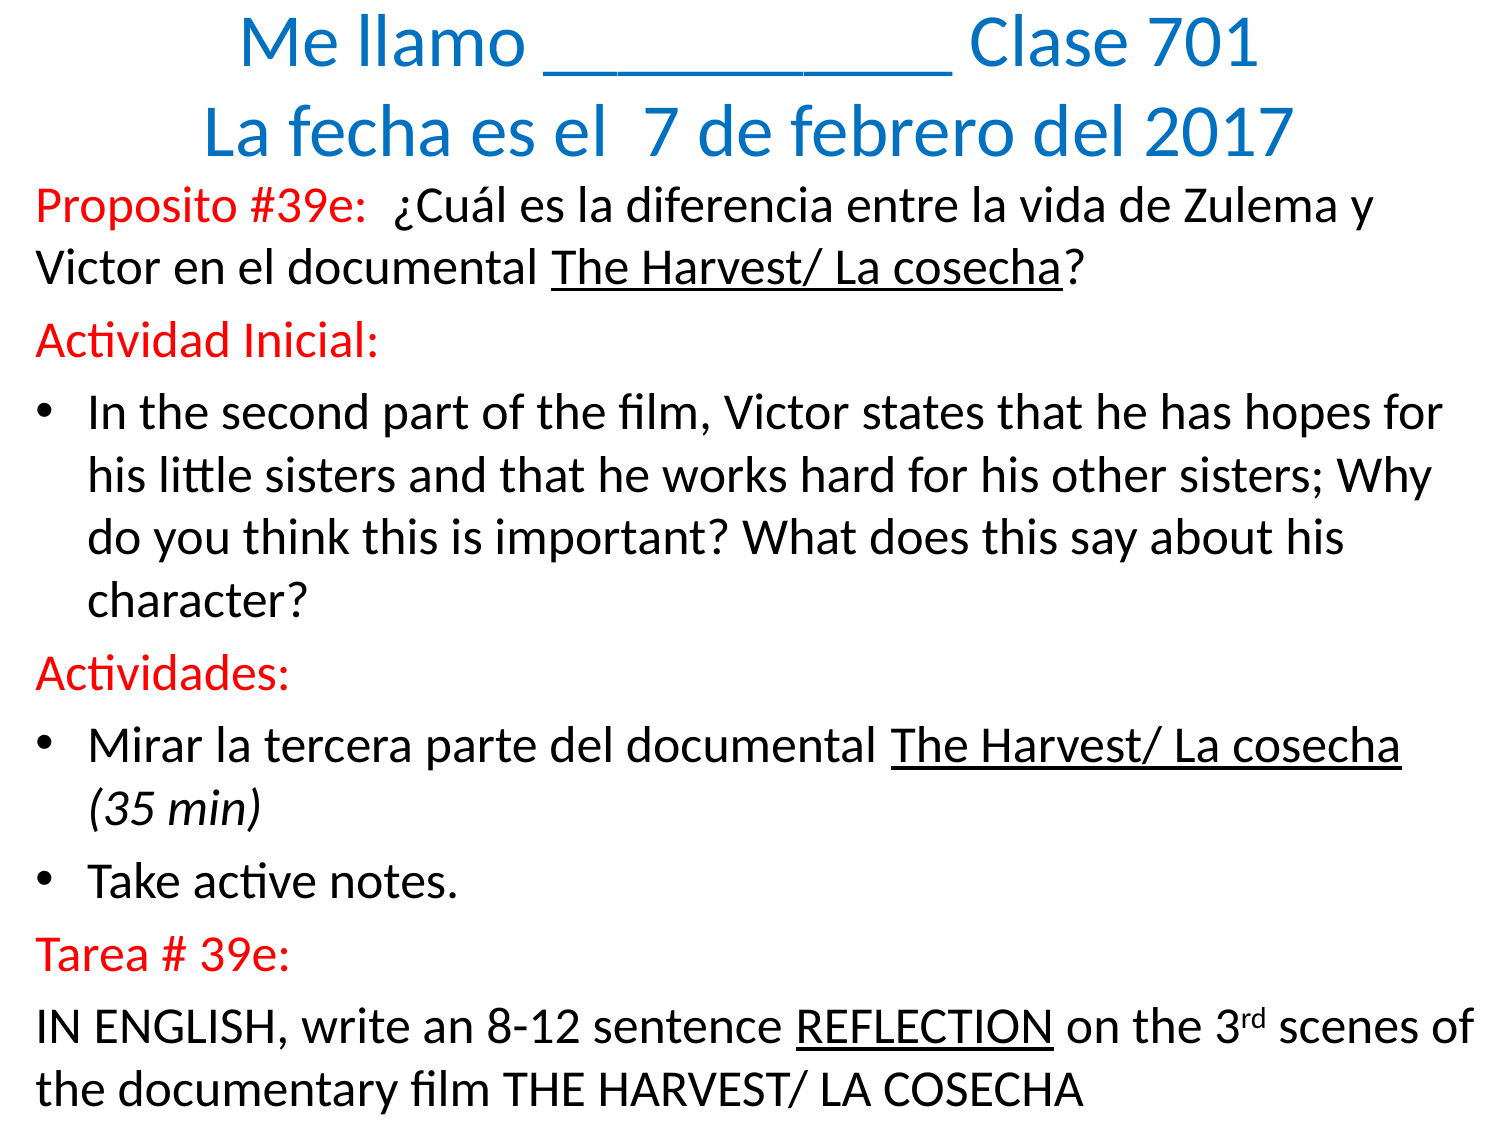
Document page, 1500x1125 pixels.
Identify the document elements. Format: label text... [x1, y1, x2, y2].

list Proposito #39e: ¿Cuál es la diferencia entre la vida de Zulema y Victor en el documental The Harvest/ La cosecha? Actividad Inicial: In the second part of the film, Victor states that he has hopes for his little sisters and that he works hard for his other sisters; Why do you think this is important? What does this say about his character? Actividades: Mirar la tercera parte del documental The Harvest/ La cosecha (35 min) Take active notes. Tarea # 39e: IN ENGLISH, write an 8-12 sentence REFLECTION on the 3rd scenes of the documentary film THE HARVEST/ LA COSECHA [20, 162, 1496, 1125]
title Me llamo ___________ Clase 701 La fecha es el 7 de febrero del 2017 [75, 0, 1425, 162]
